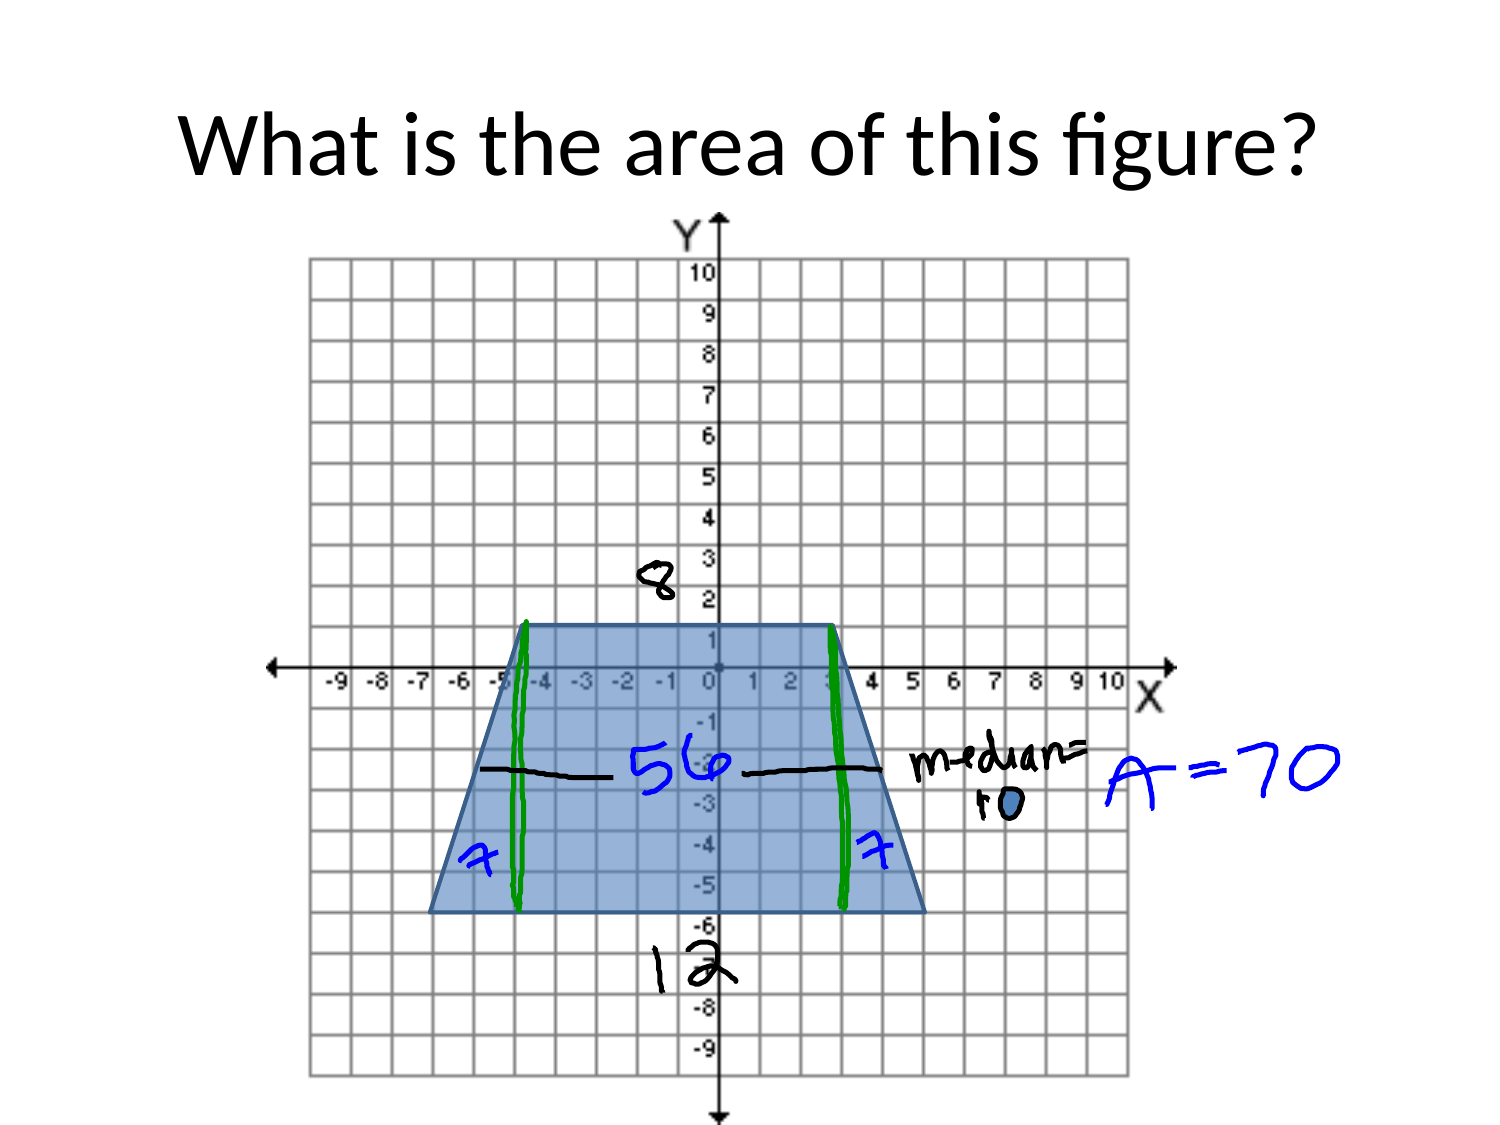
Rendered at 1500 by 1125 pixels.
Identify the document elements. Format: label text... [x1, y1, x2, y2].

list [266, 212, 1177, 1125]
title What is the area of this figure? [75, 45, 1425, 233]
text_box [1290, 745, 1339, 790]
text_box [1237, 743, 1277, 797]
text_box [1188, 762, 1220, 769]
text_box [479, 730, 1088, 819]
text_box [1192, 769, 1227, 778]
